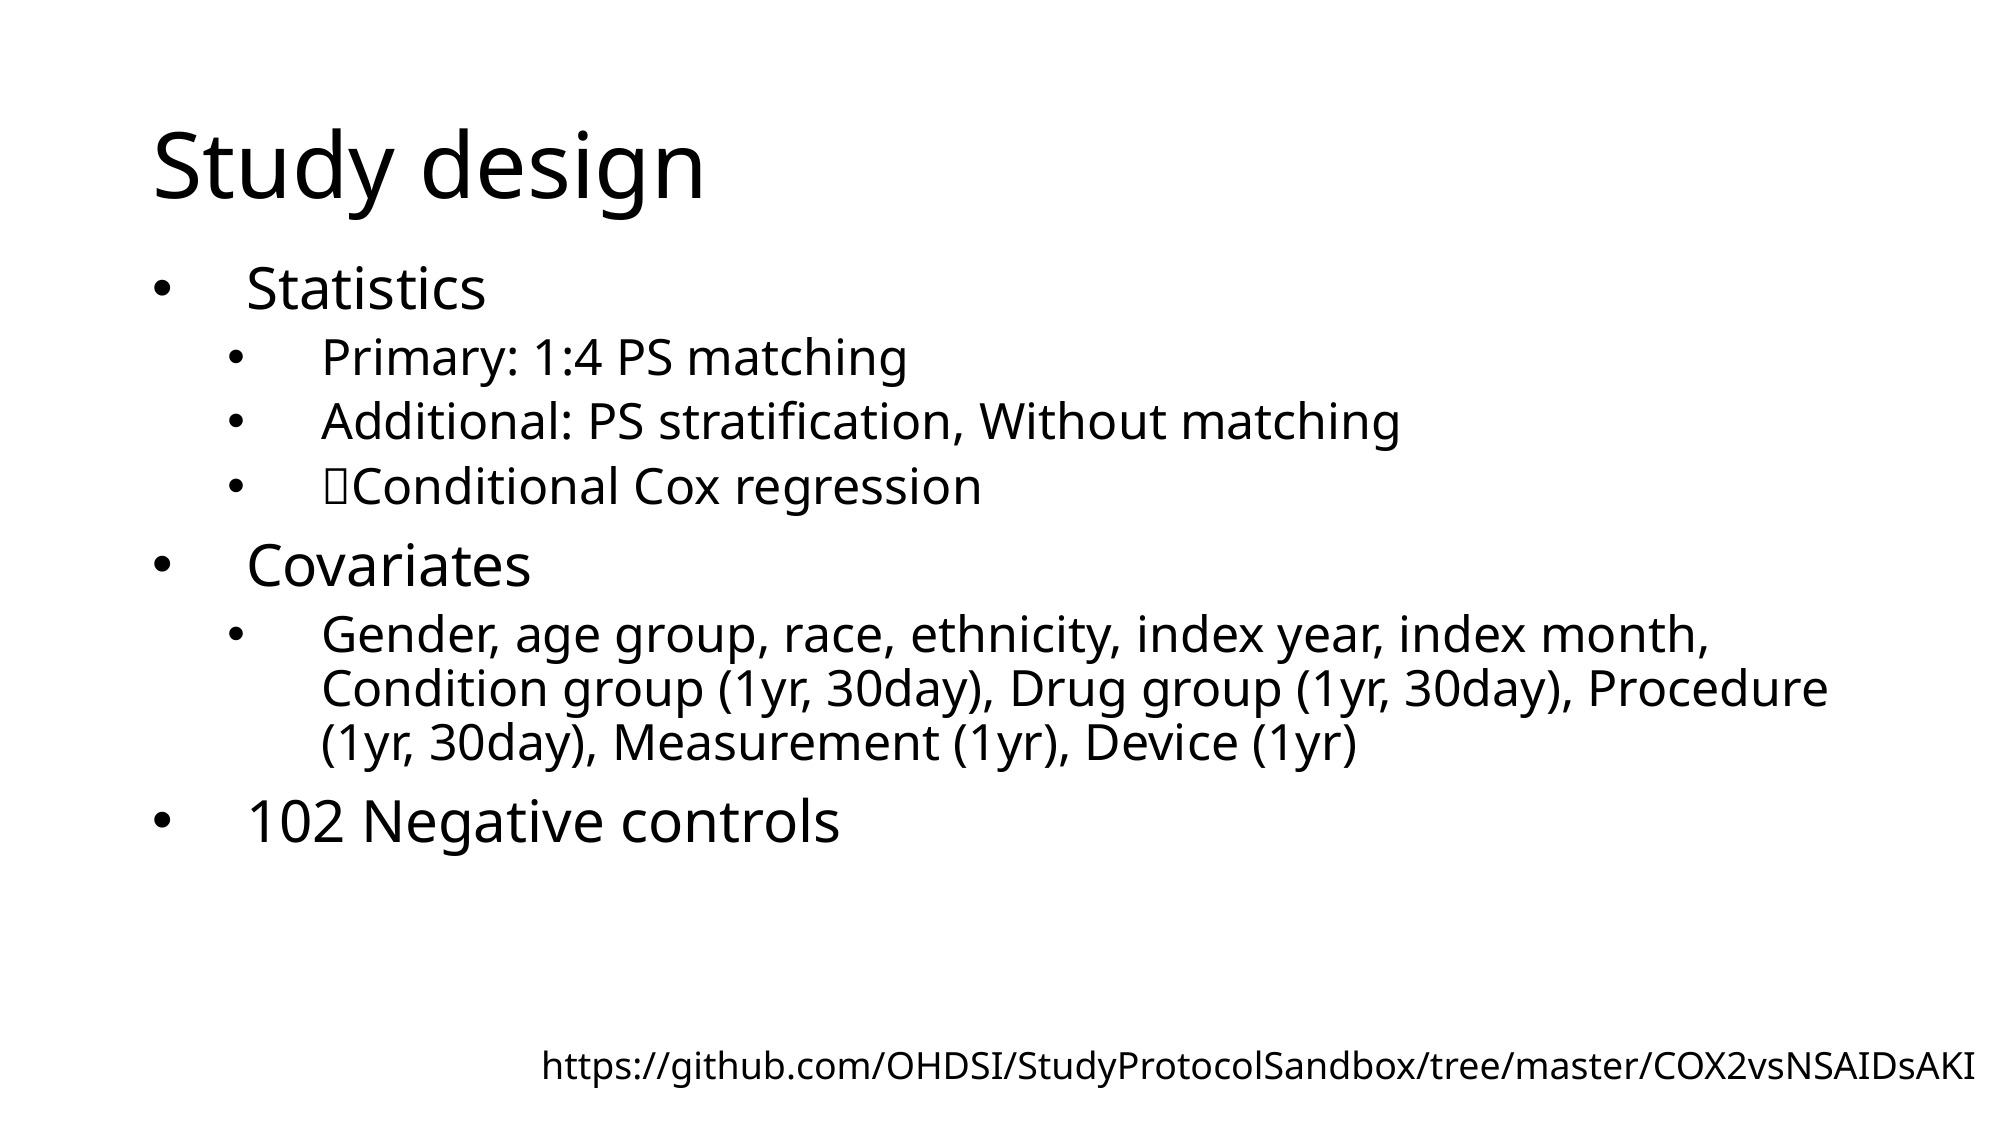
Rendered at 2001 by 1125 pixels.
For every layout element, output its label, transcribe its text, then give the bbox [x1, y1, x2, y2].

title Study design [137, 59, 1863, 251]
text_box https://github.com/OHDSI/StudyProtocolSandbox/tree/master/COX2vsNSAIDsAKI [526, 1034, 2000, 1095]
list Statistics Primary: 1:4 PS matching Additional: PS stratification, Without matching Conditional Cox regression Covariates Gender, age group, race, ethnicity, index year, index month, Condition group (1yr, 30day), Drug group (1yr, 30day), Procedure (1yr, 30day), Measurement (1yr), Device (1yr) 102 Negative controls [137, 251, 1863, 966]
